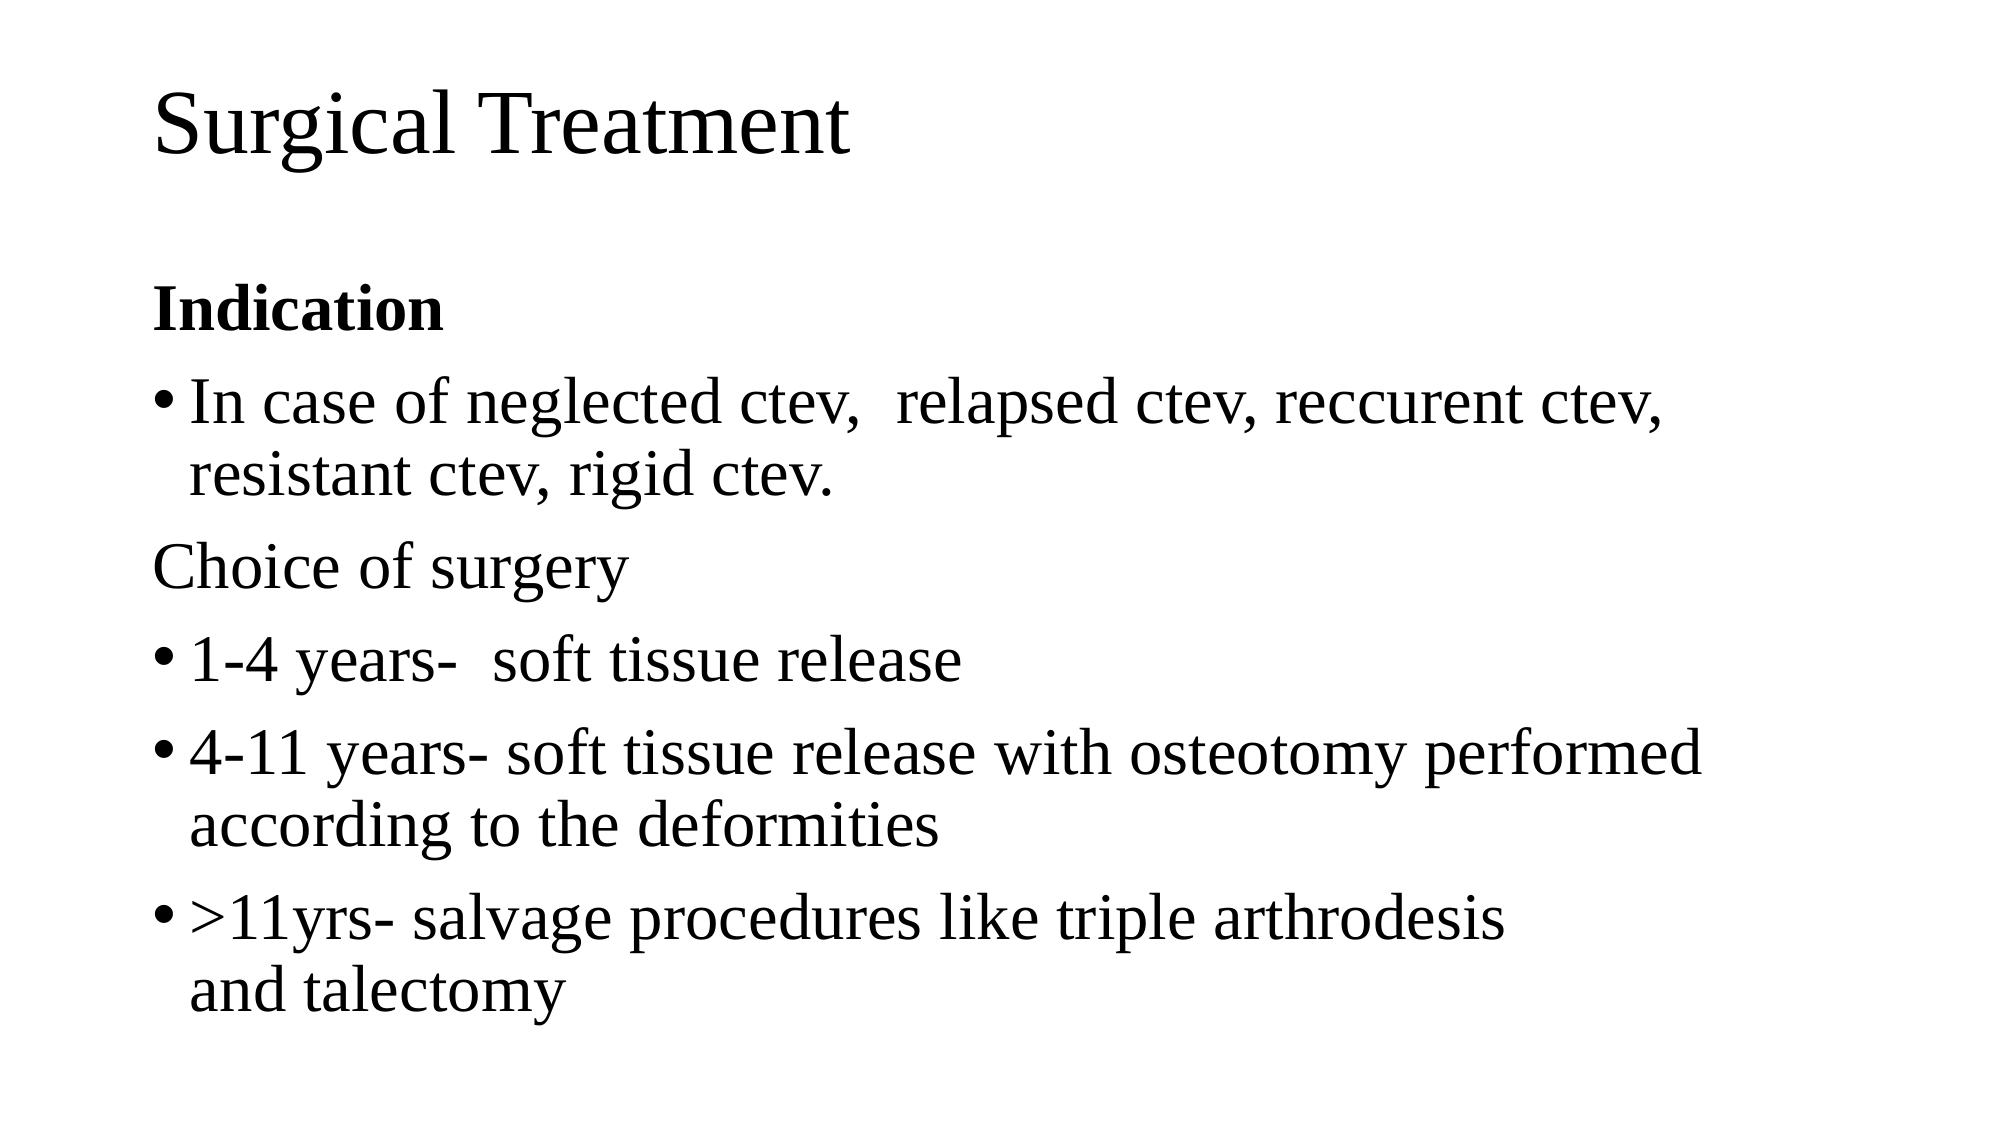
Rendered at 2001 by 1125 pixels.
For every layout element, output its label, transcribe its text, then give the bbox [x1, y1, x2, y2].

list Indication In case of neglected ctev, relapsed ctev, reccurent ctev, resistant ctev, rigid ctev. Choice of surgery 1-4 years- soft tissue release 4-11 years- soft tissue release with osteotomy performed according to the deformities >11yrs- salvage procedures like triple arthrodesis and talectomy [137, 265, 1863, 1037]
title Surgical Treatment [137, 22, 1863, 224]
